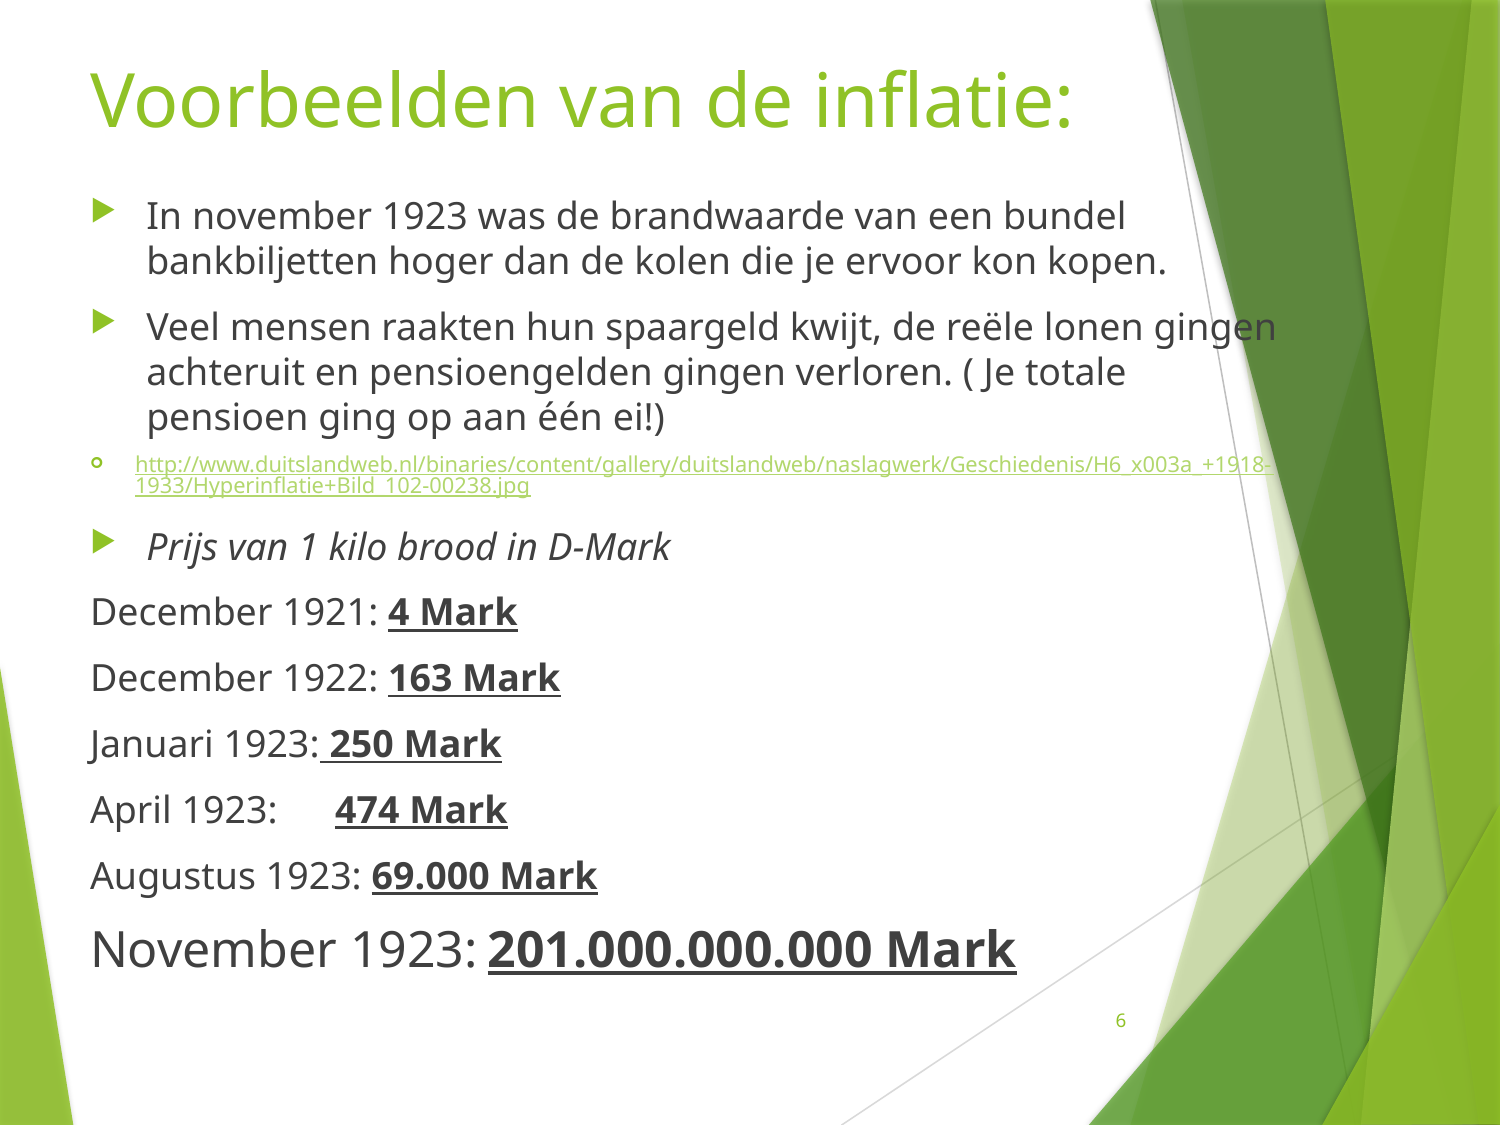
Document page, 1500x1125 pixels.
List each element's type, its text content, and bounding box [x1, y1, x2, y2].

slide_number 6 [1057, 991, 1142, 1051]
title Voorbeelden van de inflatie: [75, 45, 1300, 184]
list In november 1923 was de brandwaarde van een bundel bankbiljetten hoger dan de kolen die je ervoor kon kopen. Veel mensen raakten hun spaargeld kwijt, de reële lonen gingen achteruit en pensioengelden gingen verloren. ( Je totale pensioen ging op aan één ei!) http://www.duitslandweb.nl/binaries/content/gallery/duitslandweb/naslagwerk/Geschiedenis/H6_x003a_+1918-1933/Hyperinflatie+Bild_102-00238.jpg Prijs van 1 kilo brood in D-Mark December 1921: 4 Mark December 1922: 163 Mark Januari 1923: 250 Mark April 1923: 474 Mark Augustus 1923: 69.000 Mark November 1923: 201.000.000.000 Mark [75, 184, 1300, 1062]
